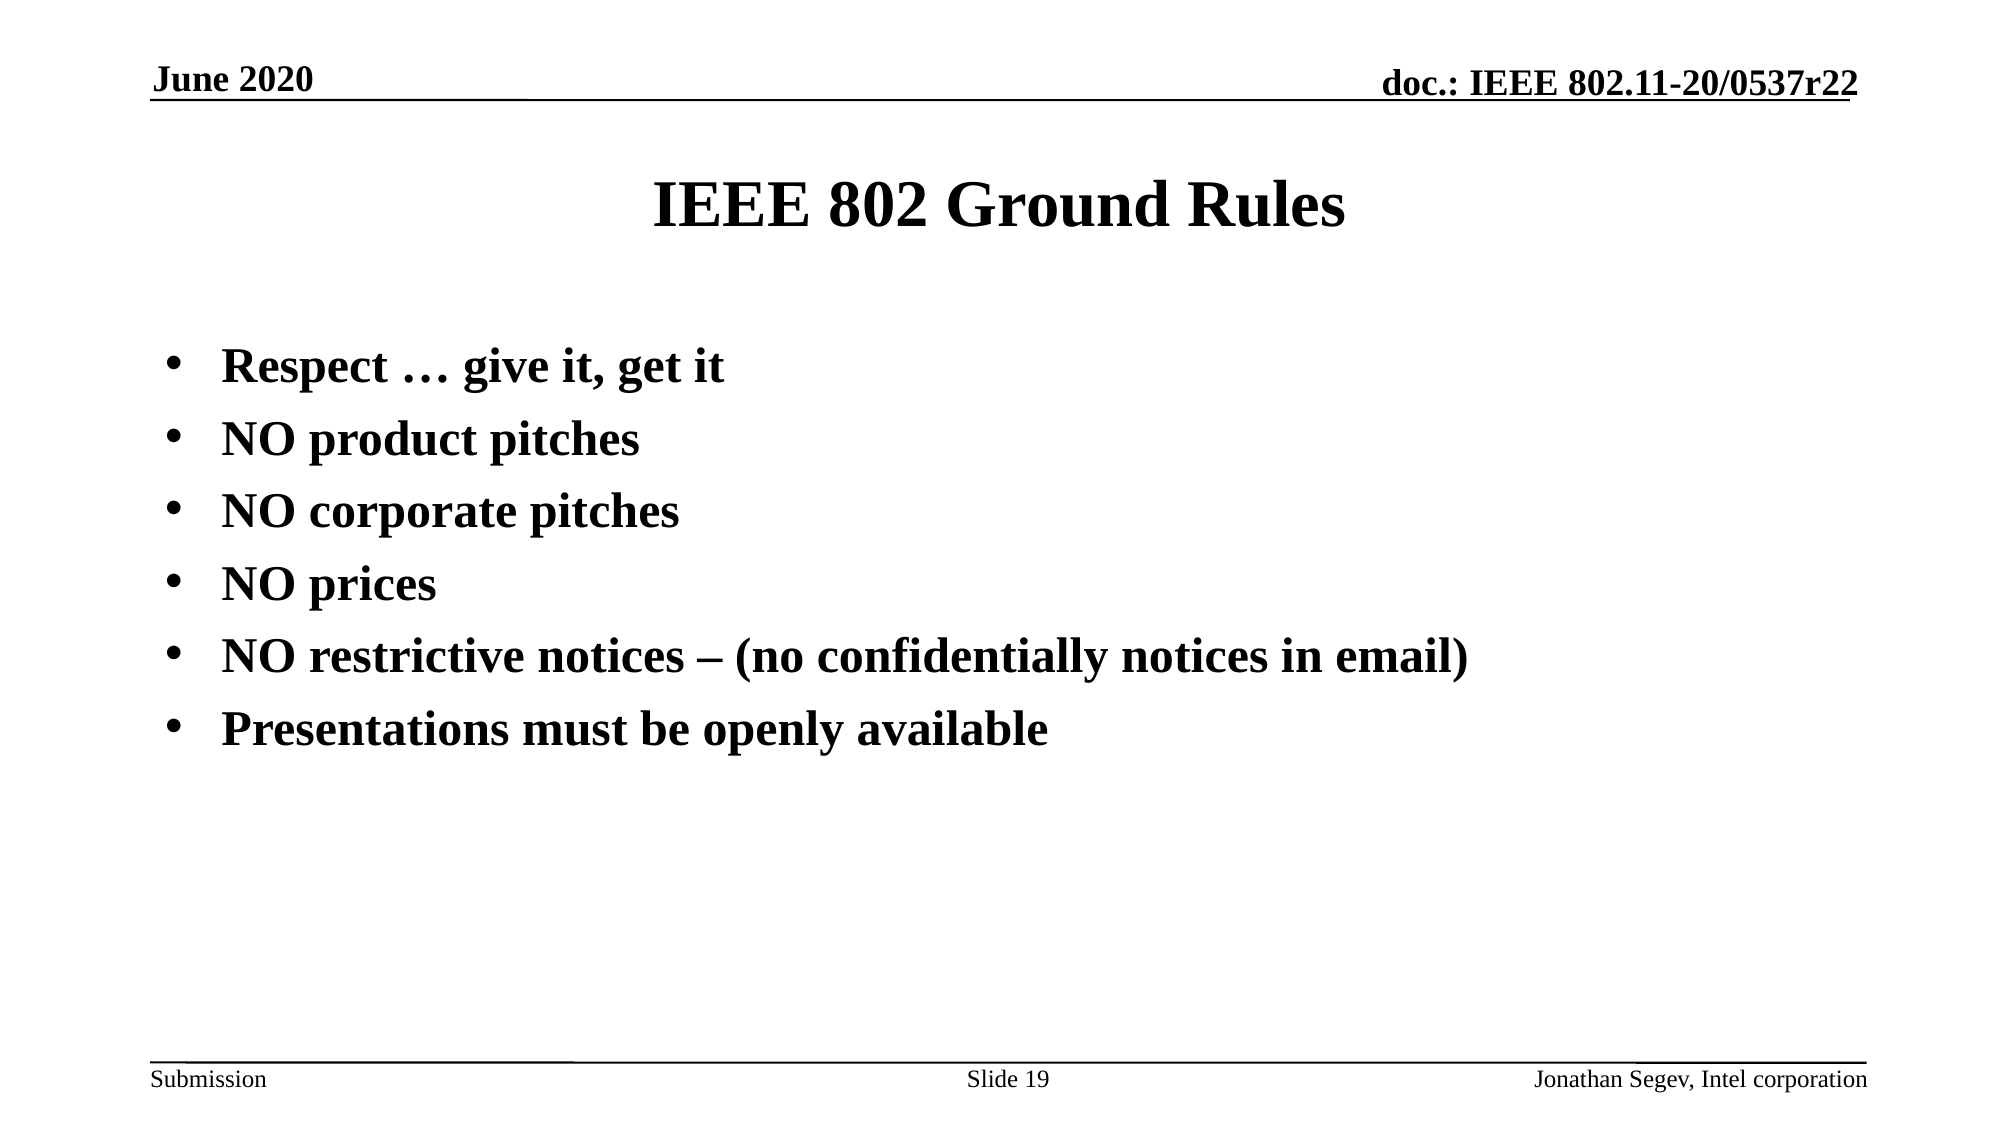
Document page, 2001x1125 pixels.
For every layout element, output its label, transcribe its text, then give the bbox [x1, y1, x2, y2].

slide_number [152, 54, 563, 100]
title IEEE 802 Ground Rules [149, 112, 1850, 288]
list Respect … give it, get it NO product pitches NO corporate pitches NO prices NO restrictive notices – (no confidentially notices in email) Presentations must be openly available [149, 324, 1850, 1000]
slide_number Slide 19 [950, 1061, 1067, 1123]
footer Jonathan Segev, Intel corporation [1171, 1061, 1869, 1093]
